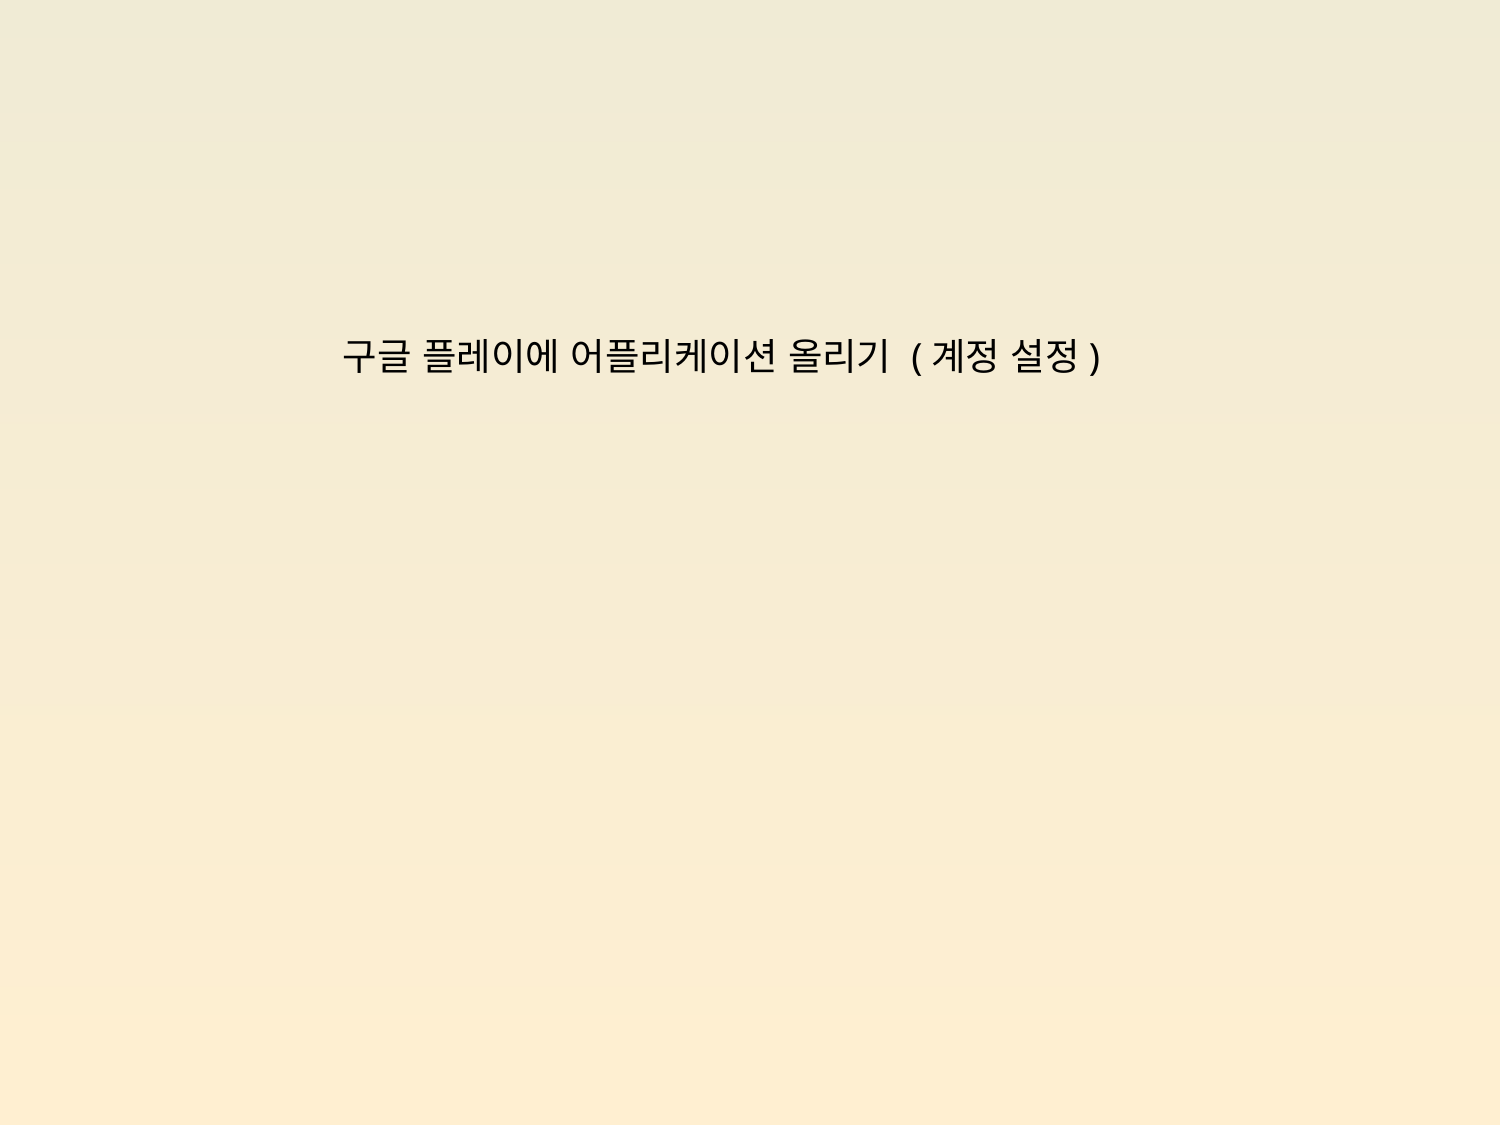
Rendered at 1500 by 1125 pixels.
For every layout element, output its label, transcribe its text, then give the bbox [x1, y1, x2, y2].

text_box 구글 플레이에 어플리케이션 올리기 (계정 설정) [328, 326, 1184, 386]
